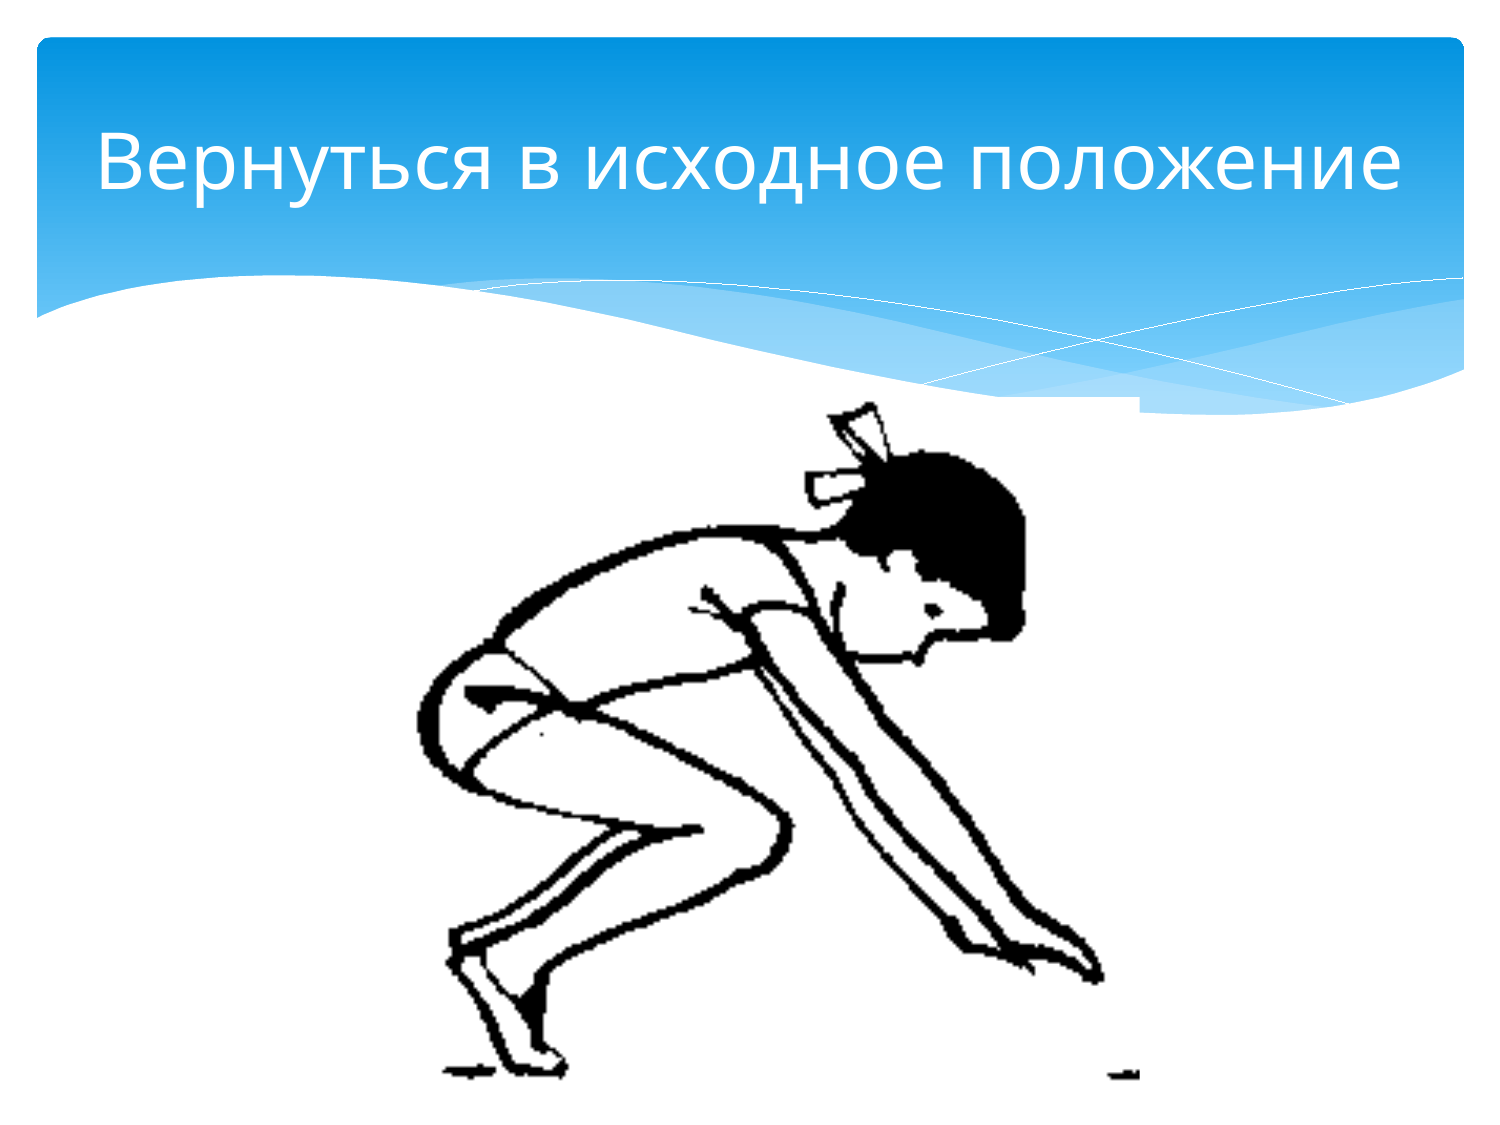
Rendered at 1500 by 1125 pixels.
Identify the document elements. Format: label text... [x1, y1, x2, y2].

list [371, 396, 1140, 1096]
title Вернуться в исходное положение [75, 55, 1425, 261]
